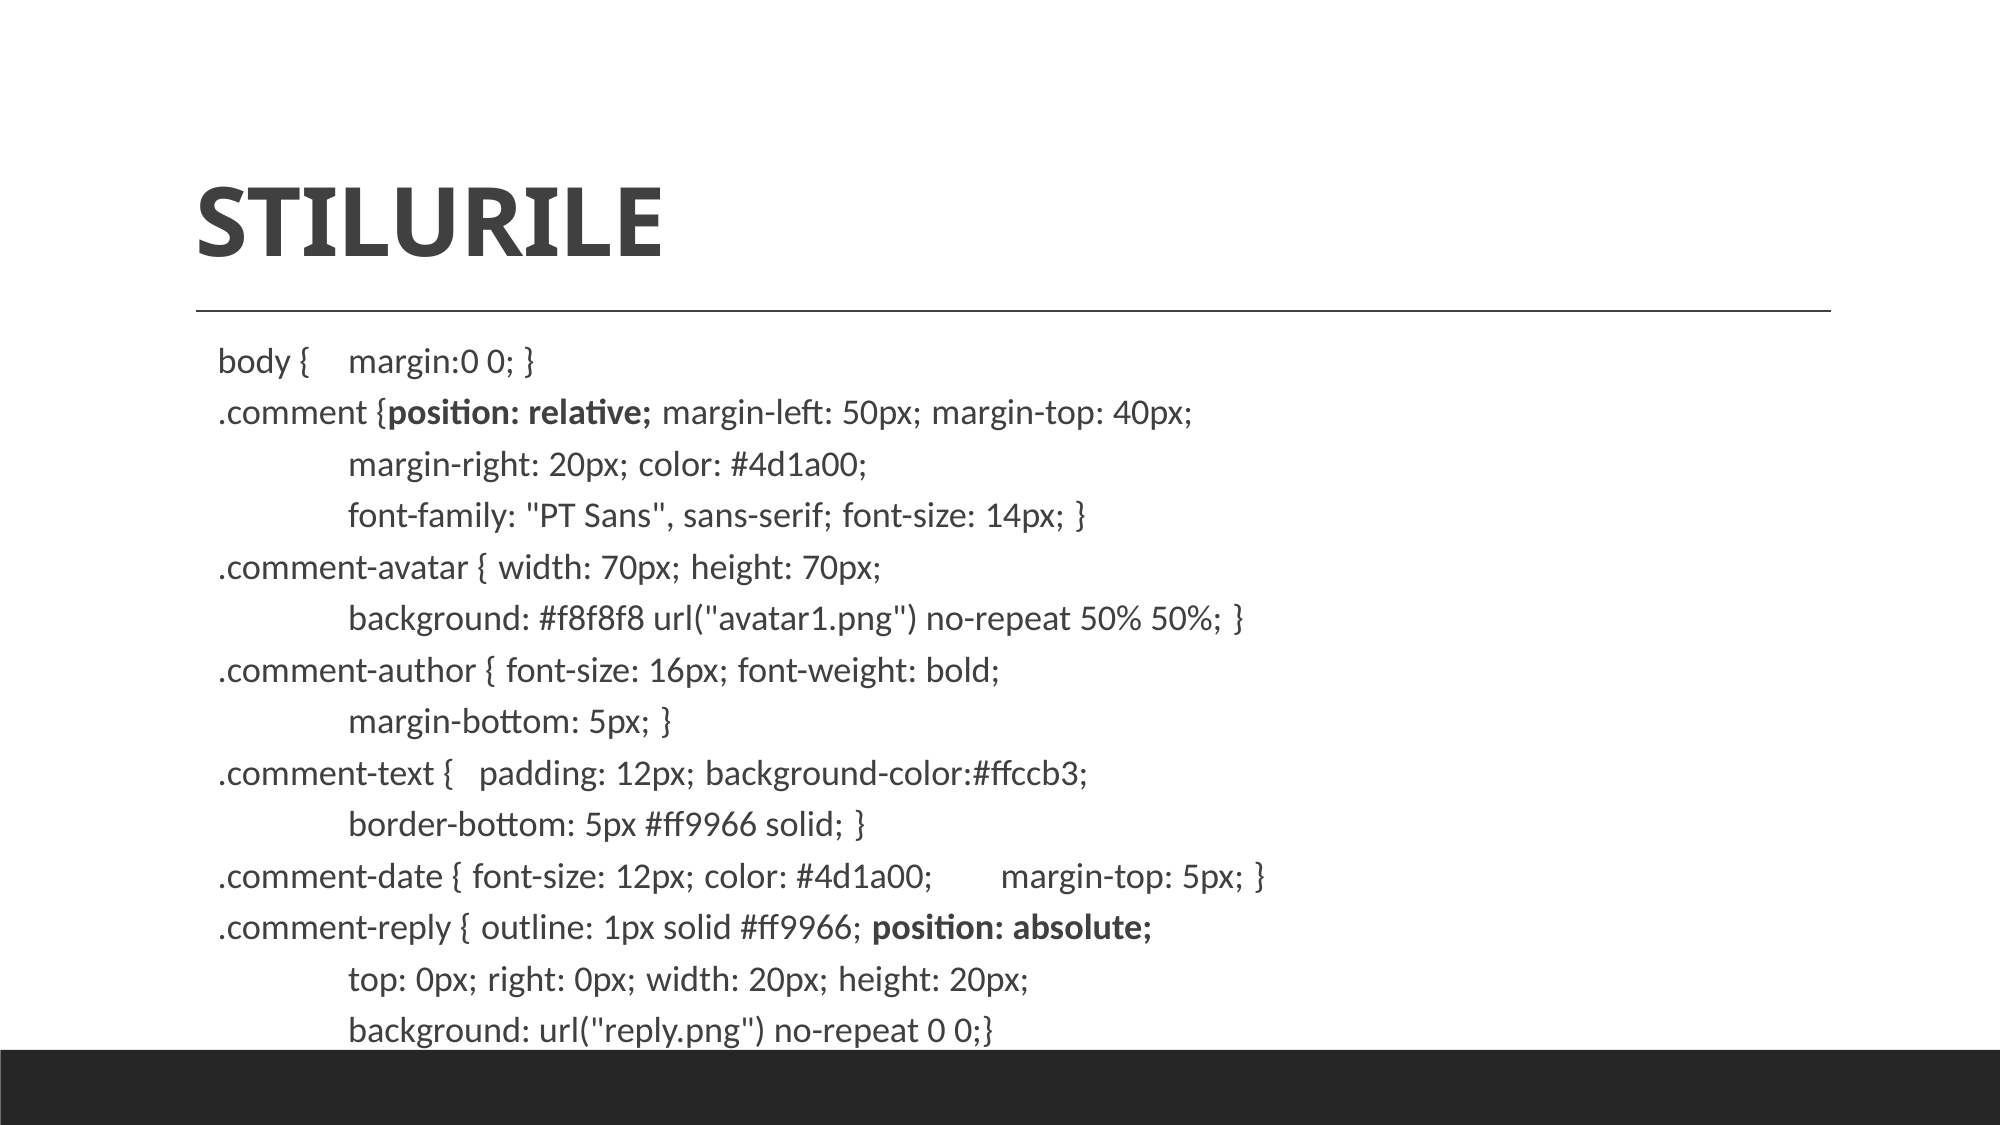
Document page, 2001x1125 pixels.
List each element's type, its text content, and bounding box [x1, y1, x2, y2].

title STILURILE [180, 47, 1830, 285]
list body { margin:0 0; } .comment {position: relative; margin-left: 50px; margin-top: 40px; margin-right: 20px; color: #4d1a00; font-family: "PT Sans", sans-serif; font-size: 14px; } .comment-avatar { width: 70px; height: 70px; background: #f8f8f8 url("avatar1.png") no-repeat 50% 50%; } .comment-author { font-size: 16px; font-weight: bold; margin-bottom: 5px; } .comment-text { padding: 12px; background-color:#ffccb3; border-bottom: 5px #ff9966 solid; } .comment-date { font-size: 12px; color: #4d1a00; margin-top: 5px; } .comment-reply { outline: 1px solid #ff9966; position: absolute; top: 0px; right: 0px; width: 20px; height: 20px; background: url("reply.png") no-repeat 0 0;} [217, 324, 1675, 1059]
